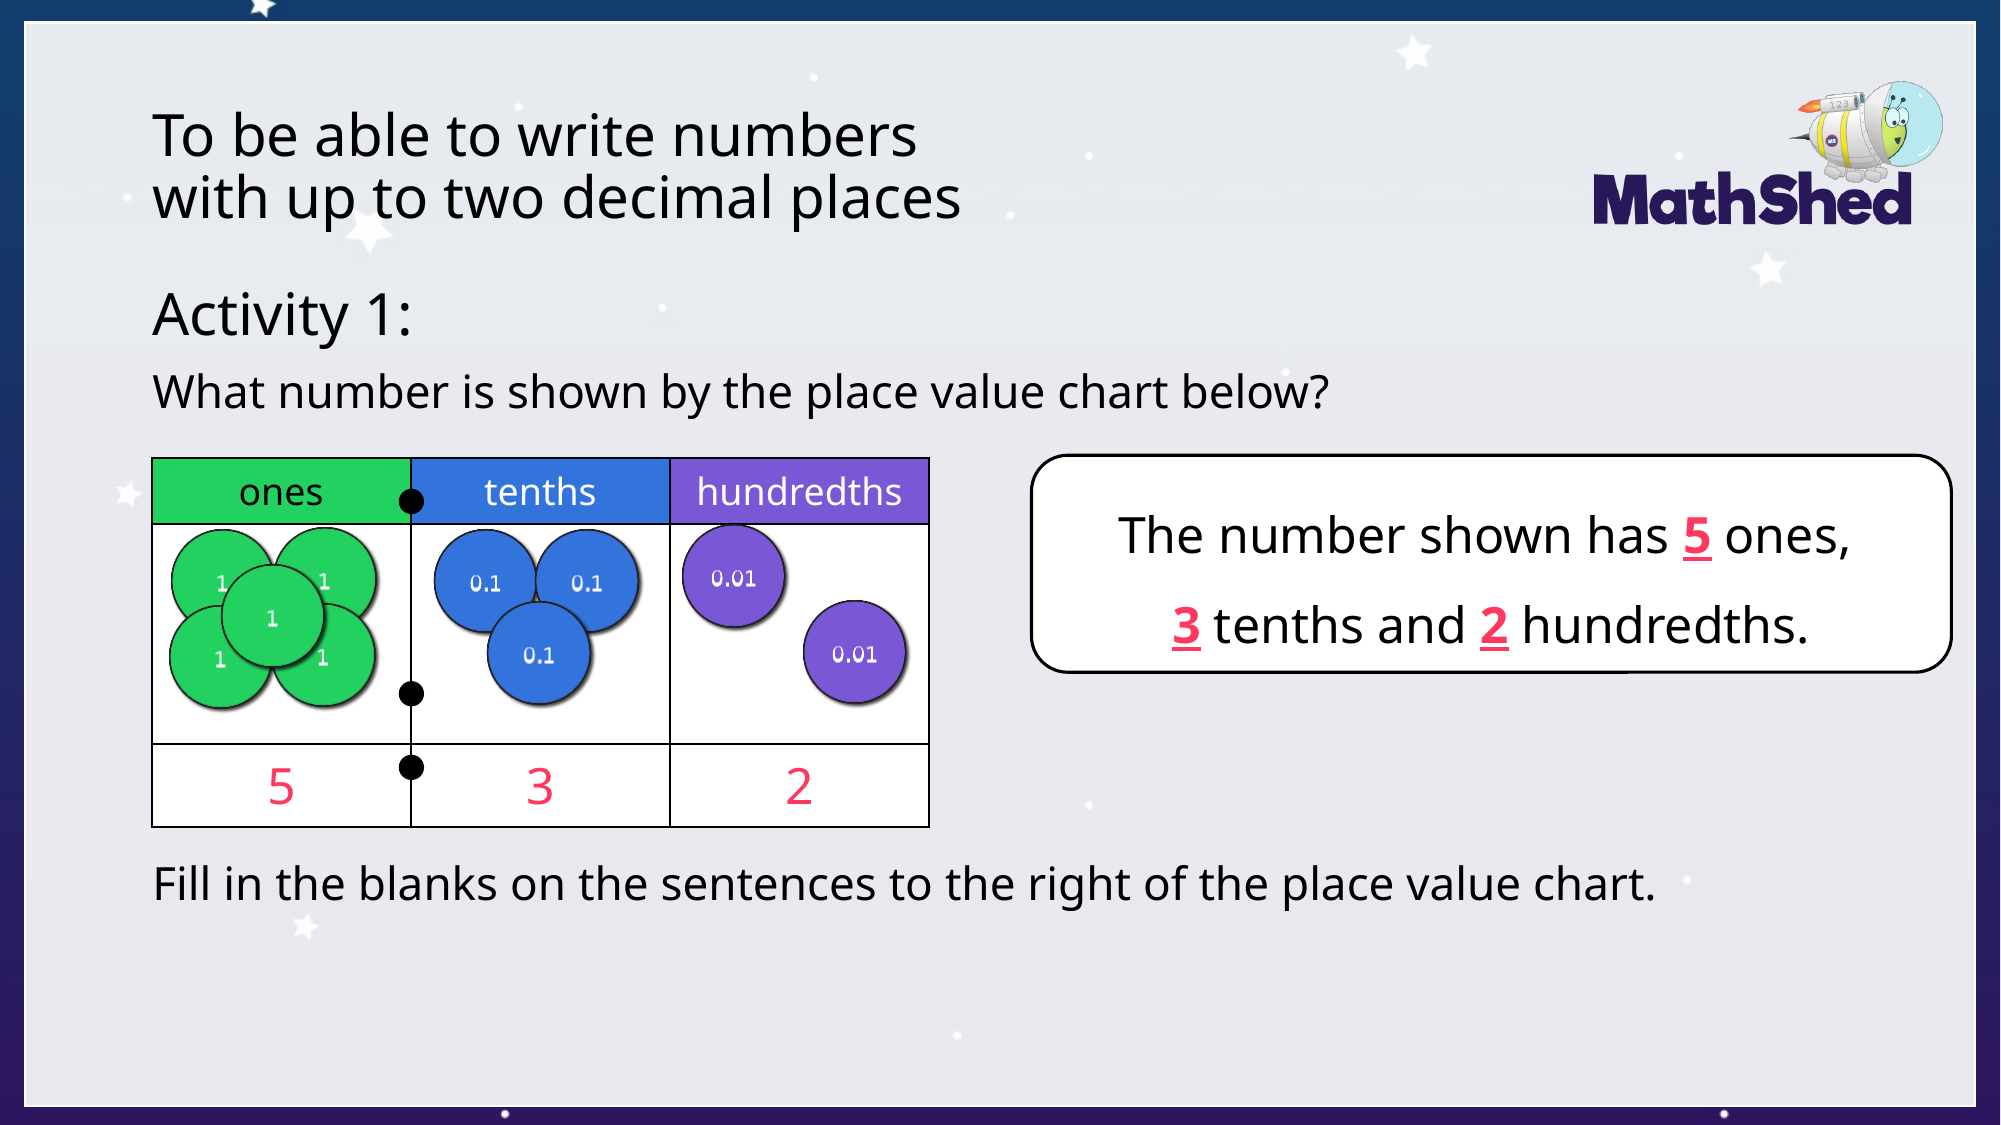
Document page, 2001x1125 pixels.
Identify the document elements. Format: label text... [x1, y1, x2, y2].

text_box [398, 754, 425, 781]
table_header hundredths [671, 459, 928, 523]
picture [0, 0, 2001, 1125]
text_box [398, 488, 425, 515]
table_cell 5 [153, 745, 410, 826]
table_cell 3 [412, 745, 669, 826]
table_cell 2 [671, 745, 928, 826]
table_cell [153, 525, 410, 743]
text_box [398, 681, 425, 707]
table_cell [671, 525, 928, 743]
title To be able to write numbers with up to two decimal places [137, 59, 1578, 277]
list Activity 1: What number is shown by the place value chart below? Fill in the blanks on the sentences to the right of the place value chart. [137, 277, 1863, 992]
text_box The number shown has 5 ones, 3 tenths and 2 hundredths. [1030, 454, 1953, 674]
table_header ones [153, 459, 410, 523]
table_cell [412, 525, 669, 743]
table_header tenths [412, 459, 669, 523]
